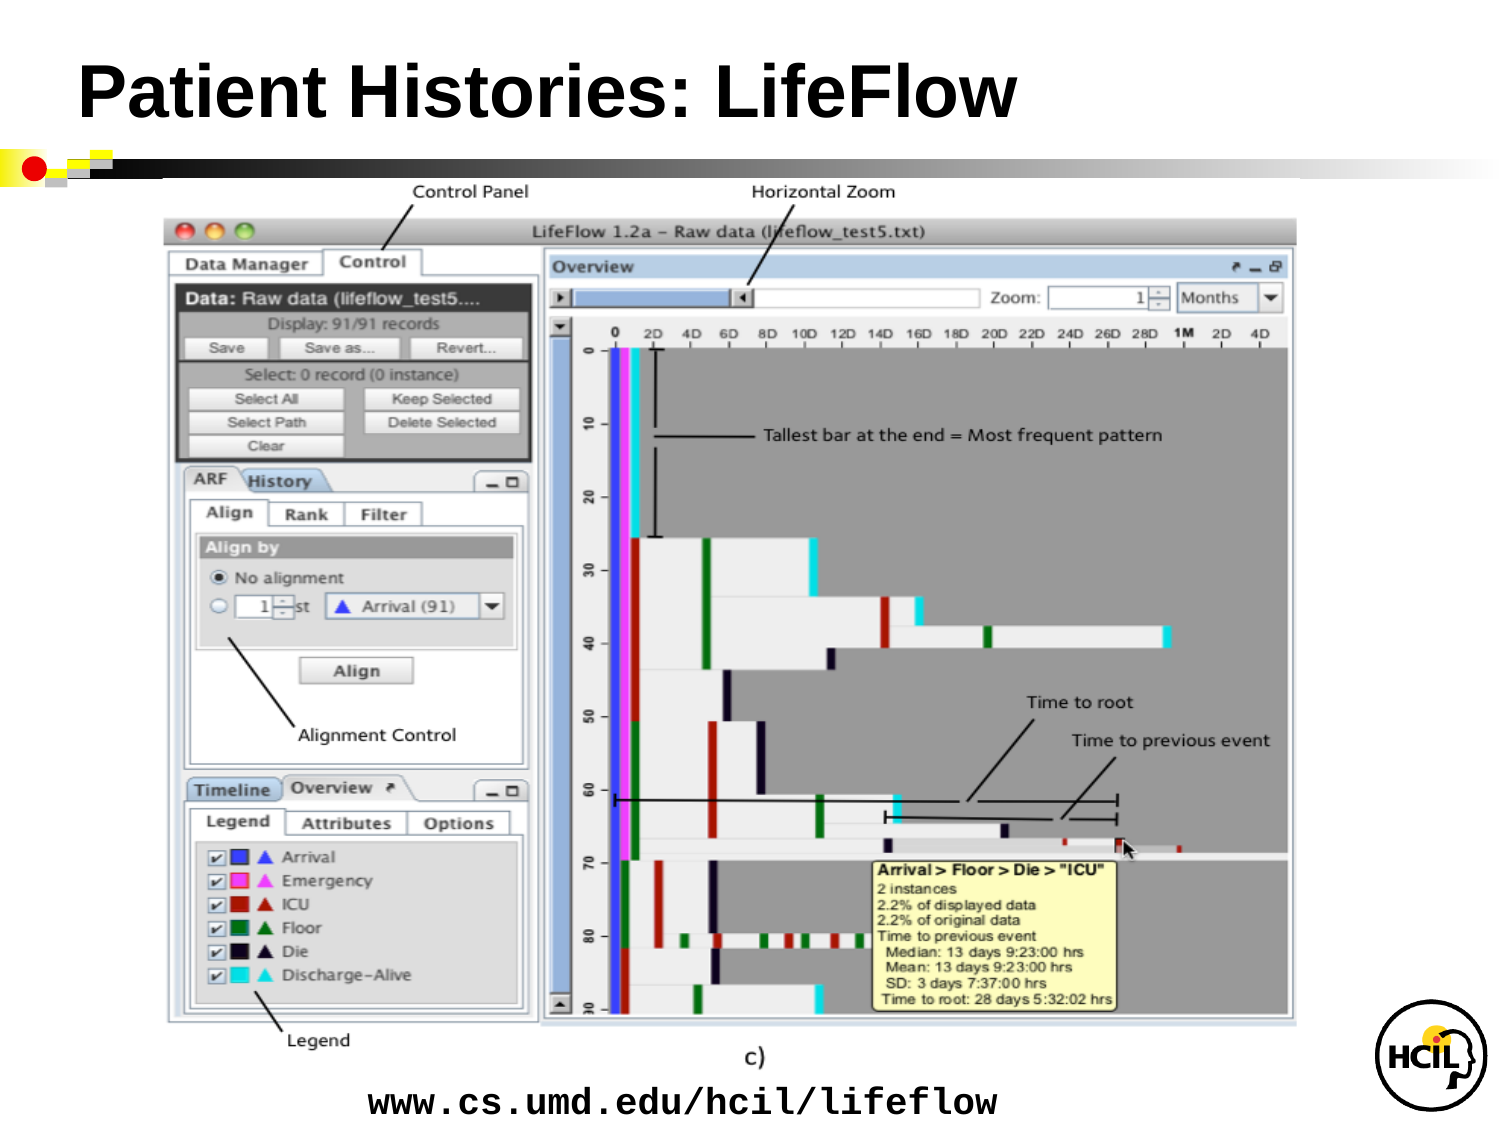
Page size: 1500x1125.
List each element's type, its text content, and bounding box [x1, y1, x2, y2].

picture [1374, 999, 1488, 1112]
title Patient Histories: LifeFlow [62, 24, 1500, 151]
text_box www.cs.umd.edu/hcil/lifeflow [24, 1024, 1363, 1125]
picture [162, 178, 1301, 1079]
